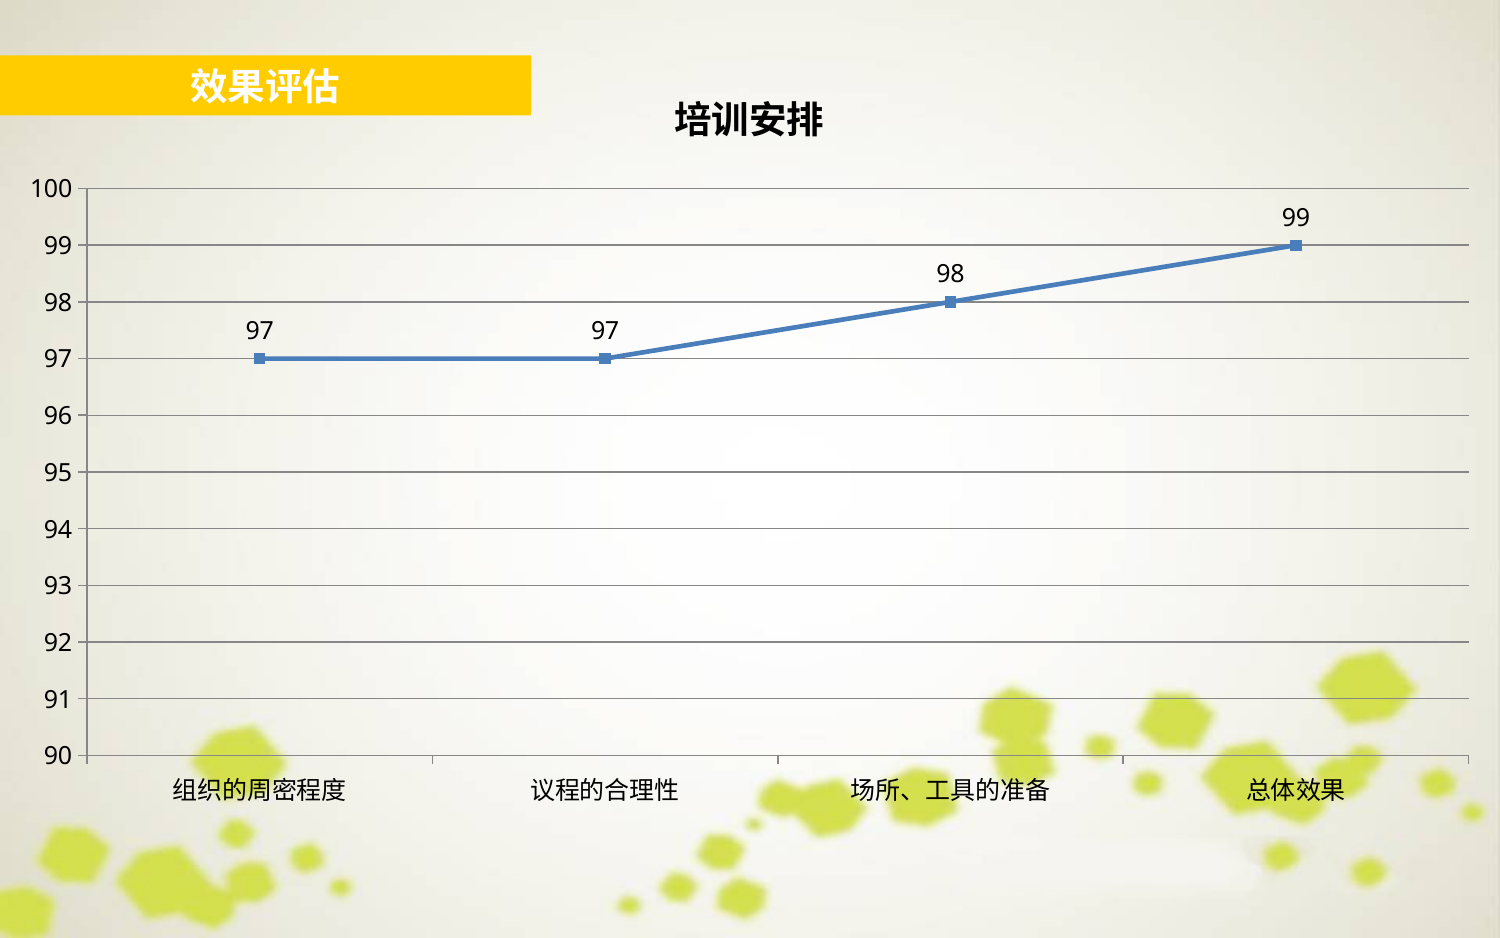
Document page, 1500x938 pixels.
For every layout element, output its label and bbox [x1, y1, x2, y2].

picture [0, 0, 1500, 938]
chart [0, 55, 1499, 824]
